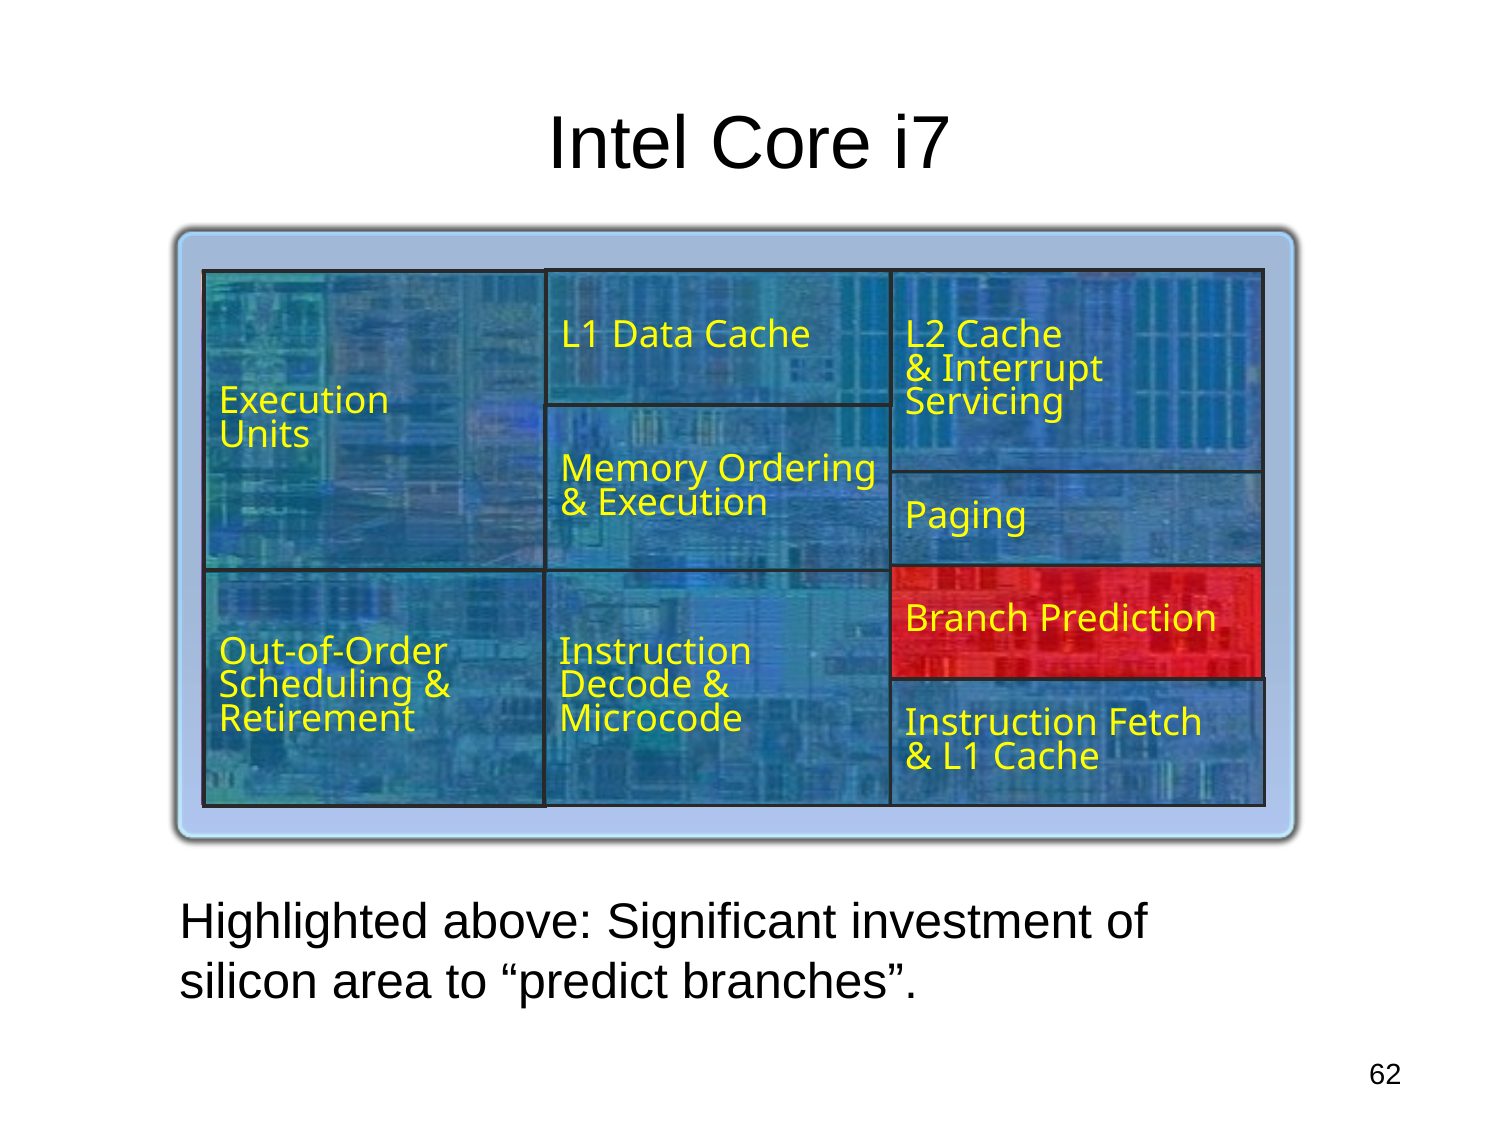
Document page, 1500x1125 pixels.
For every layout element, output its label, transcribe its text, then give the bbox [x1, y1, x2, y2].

title Intel Core i7 [75, 45, 1425, 233]
slide_number 62 [1074, 1042, 1425, 1103]
picture [167, 222, 1306, 849]
text_box Highlighted above: Significant investment of silicon area to “predict branches”. [164, 881, 1269, 1016]
